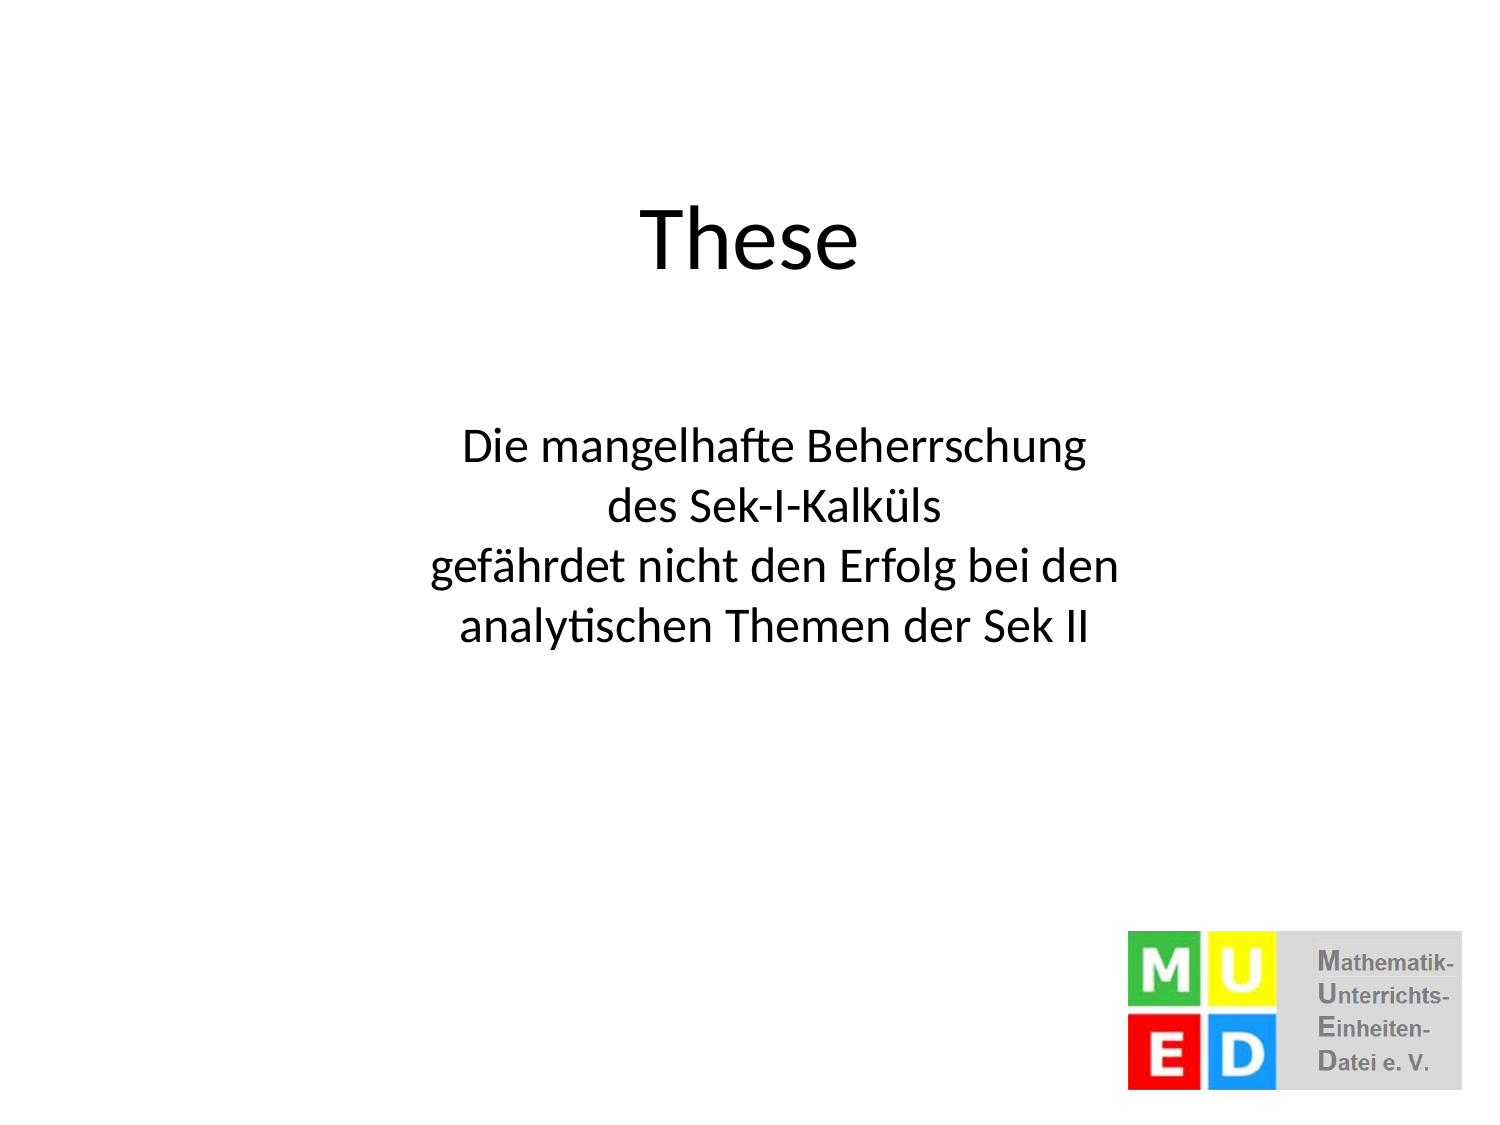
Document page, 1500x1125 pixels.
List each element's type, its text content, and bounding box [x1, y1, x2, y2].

picture [1127, 931, 1463, 1091]
text_box Die mangelhafte Beherrschung des Sek-I-Kalküls gefährdet nicht den Erfolg bei den analytischen Themen der Sek II [62, 405, 1338, 661]
text_box These [74, 138, 1425, 327]
